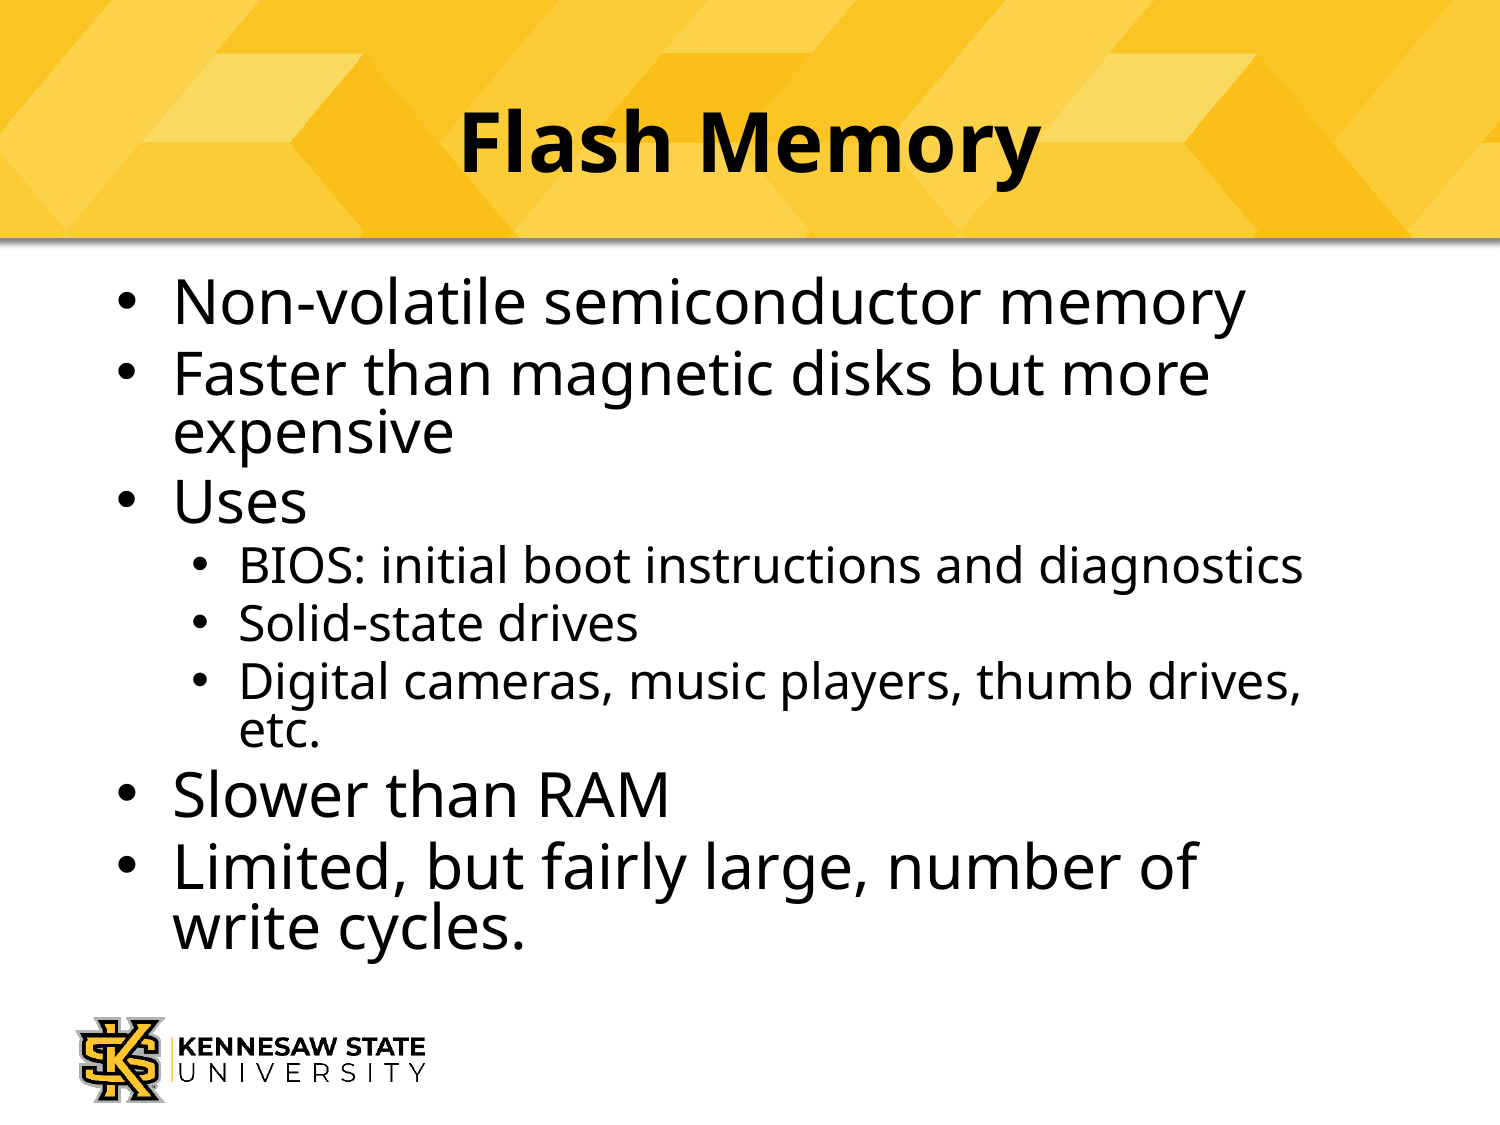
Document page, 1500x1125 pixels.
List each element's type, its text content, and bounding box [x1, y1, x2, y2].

picture [0, 0, 1500, 251]
title Flash Memory [75, 45, 1425, 233]
picture [75, 1017, 425, 1103]
list Non-volatile semiconductor memory Faster than magnetic disks but more expensive Uses BIOS: initial boot instructions and diagnostics Solid-state drives Digital cameras, music players, thumb drives, etc. Slower than RAM Limited, but fairly large, number of write cycles. [101, 269, 1377, 1021]
